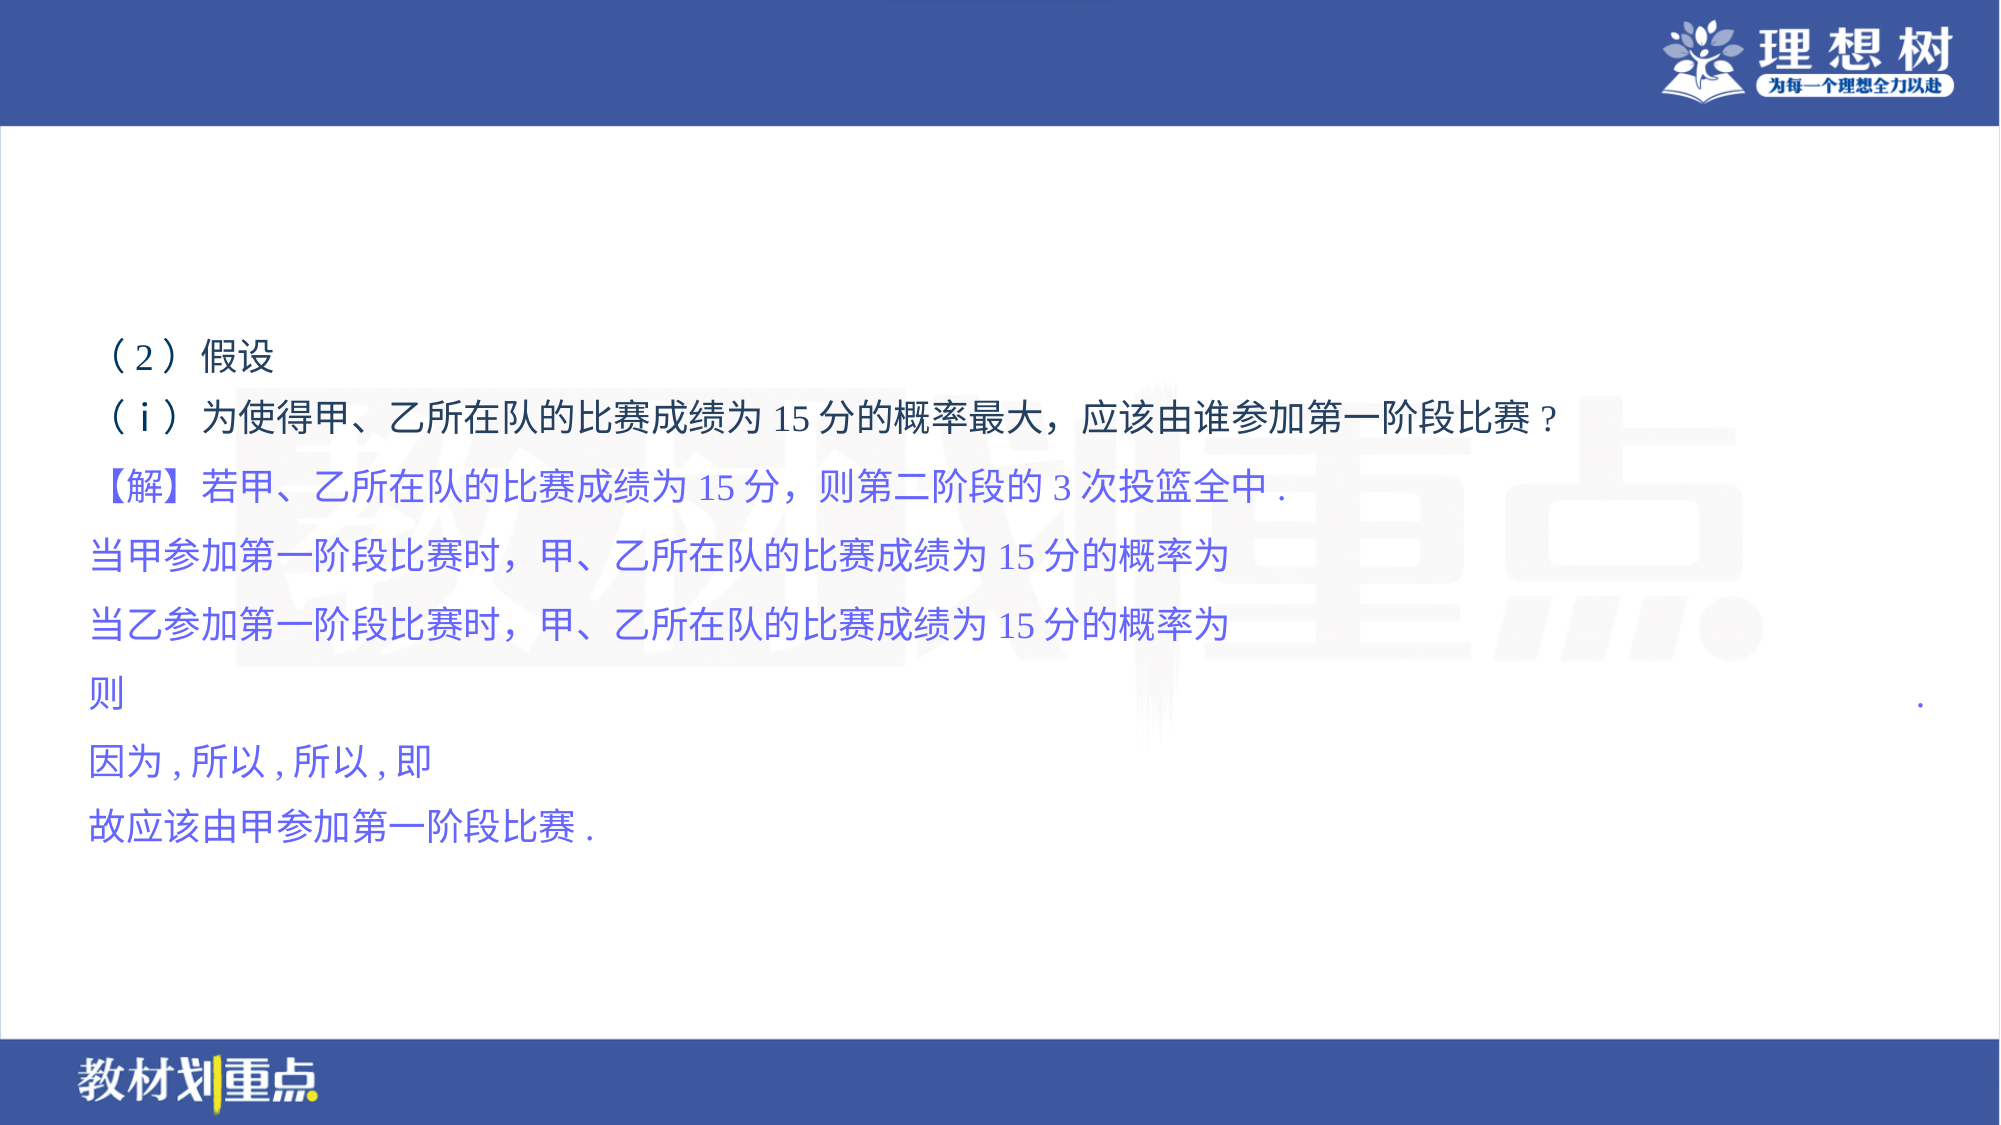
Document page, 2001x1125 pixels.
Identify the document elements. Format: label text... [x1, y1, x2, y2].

text_box （ⅰ）为使得甲、乙所在队的比赛成绩为15分的概率最大，应该由谁参加第一阶段比赛? [88, 372, 1911, 433]
picture [0, 0, 2000, 1125]
